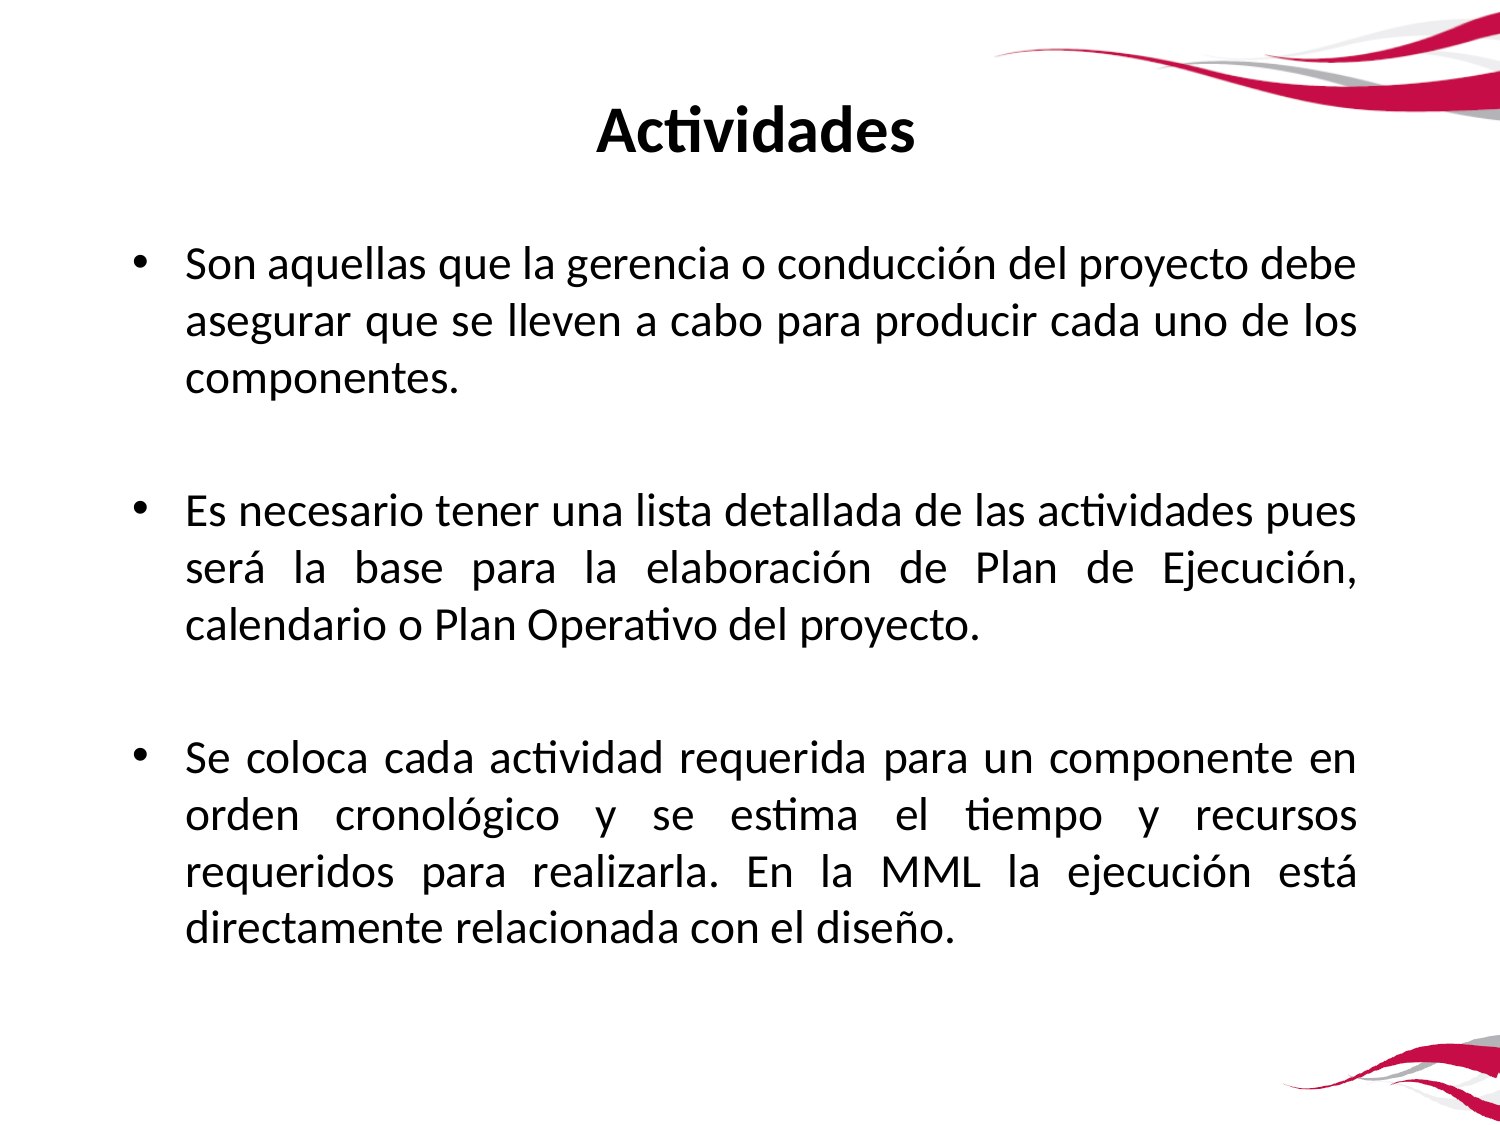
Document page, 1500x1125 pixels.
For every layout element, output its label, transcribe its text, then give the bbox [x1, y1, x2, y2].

text_box Actividades [112, 137, 1400, 225]
picture [920, 0, 1500, 140]
picture [1254, 1022, 1500, 1125]
text_box Son aquellas que la gerencia o conducción del proyecto debe asegurar que se lleven a cabo para producir cada uno de los componentes. Es necesario tener una lista detallada de las actividades pues será la base para la elaboración de Plan de Ejecución, calendario o Plan Operativo del proyecto. Se coloca cada actividad requerida para un componente en orden cronológico y se estima el tiempo y recursos requeridos para realizarla. En la MML la ejecución está directamente relacionada con el diseño. [117, 224, 1375, 961]
